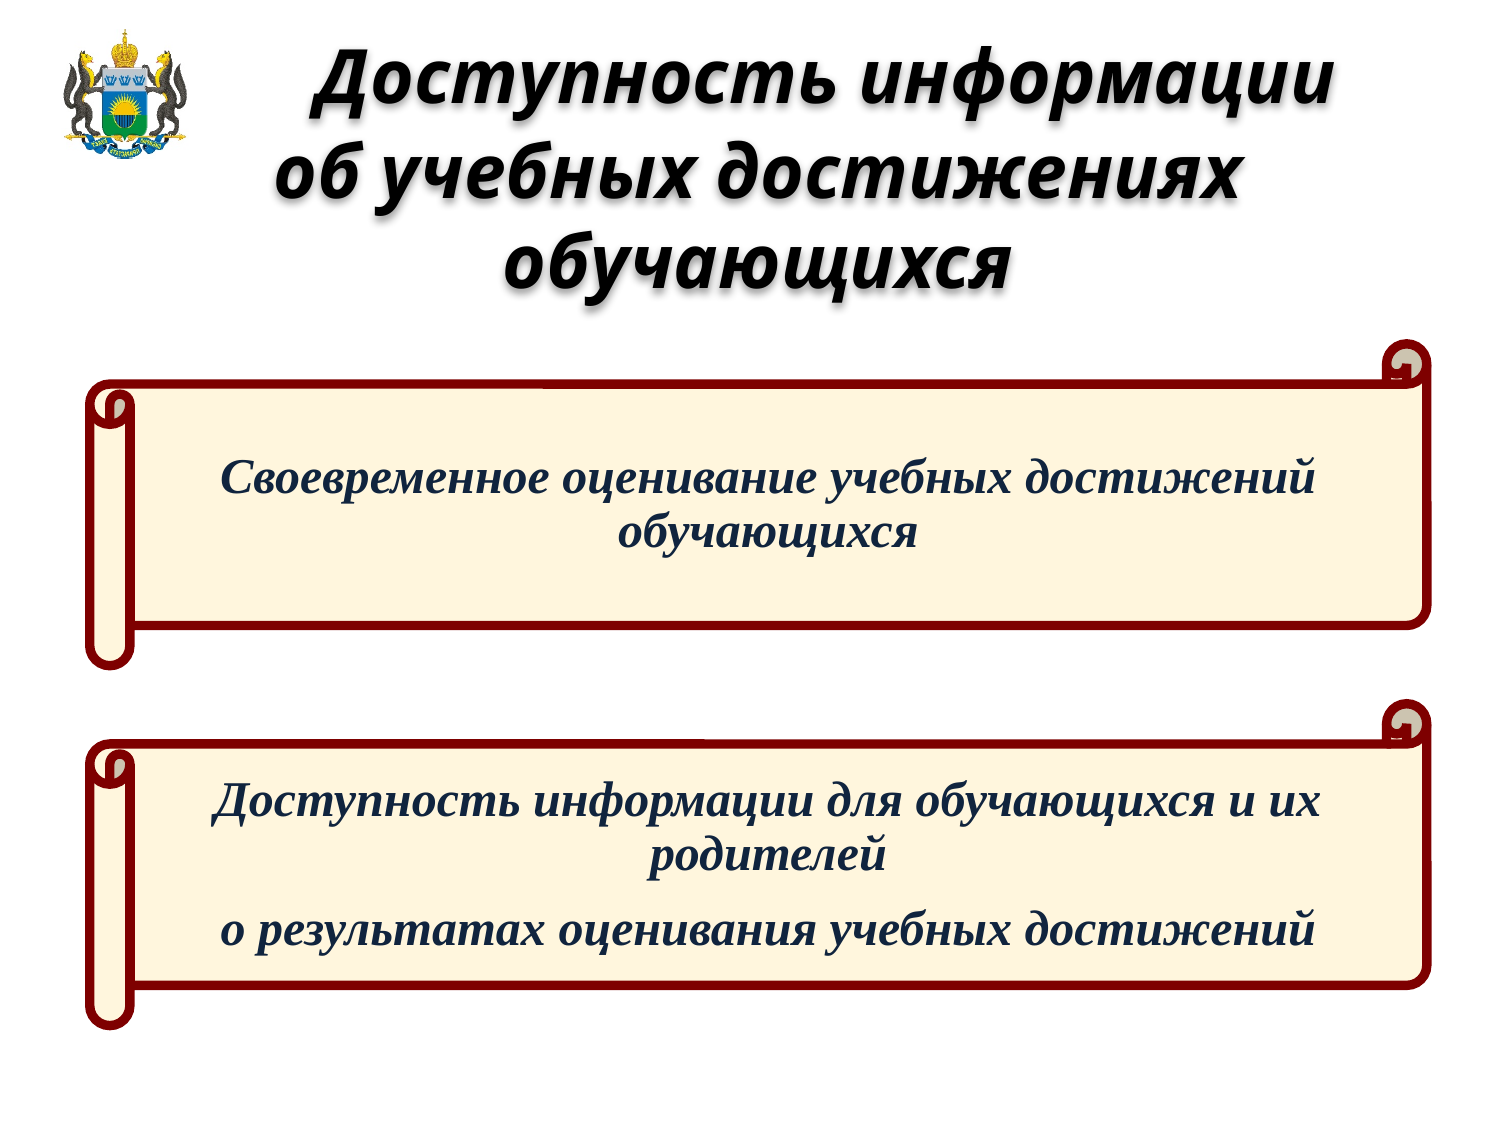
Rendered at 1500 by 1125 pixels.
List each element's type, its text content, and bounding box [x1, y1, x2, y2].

title Доступность информации об учебных достижениях обучающихся [45, 28, 1472, 279]
text_box Доступность информации для обучающихся и их родителей о результатах оценивания учебных достижений [87, 701, 1429, 1028]
picture [61, 29, 189, 159]
text_box Своевременное оценивание учебных достижений обучающихся [87, 341, 1429, 668]
